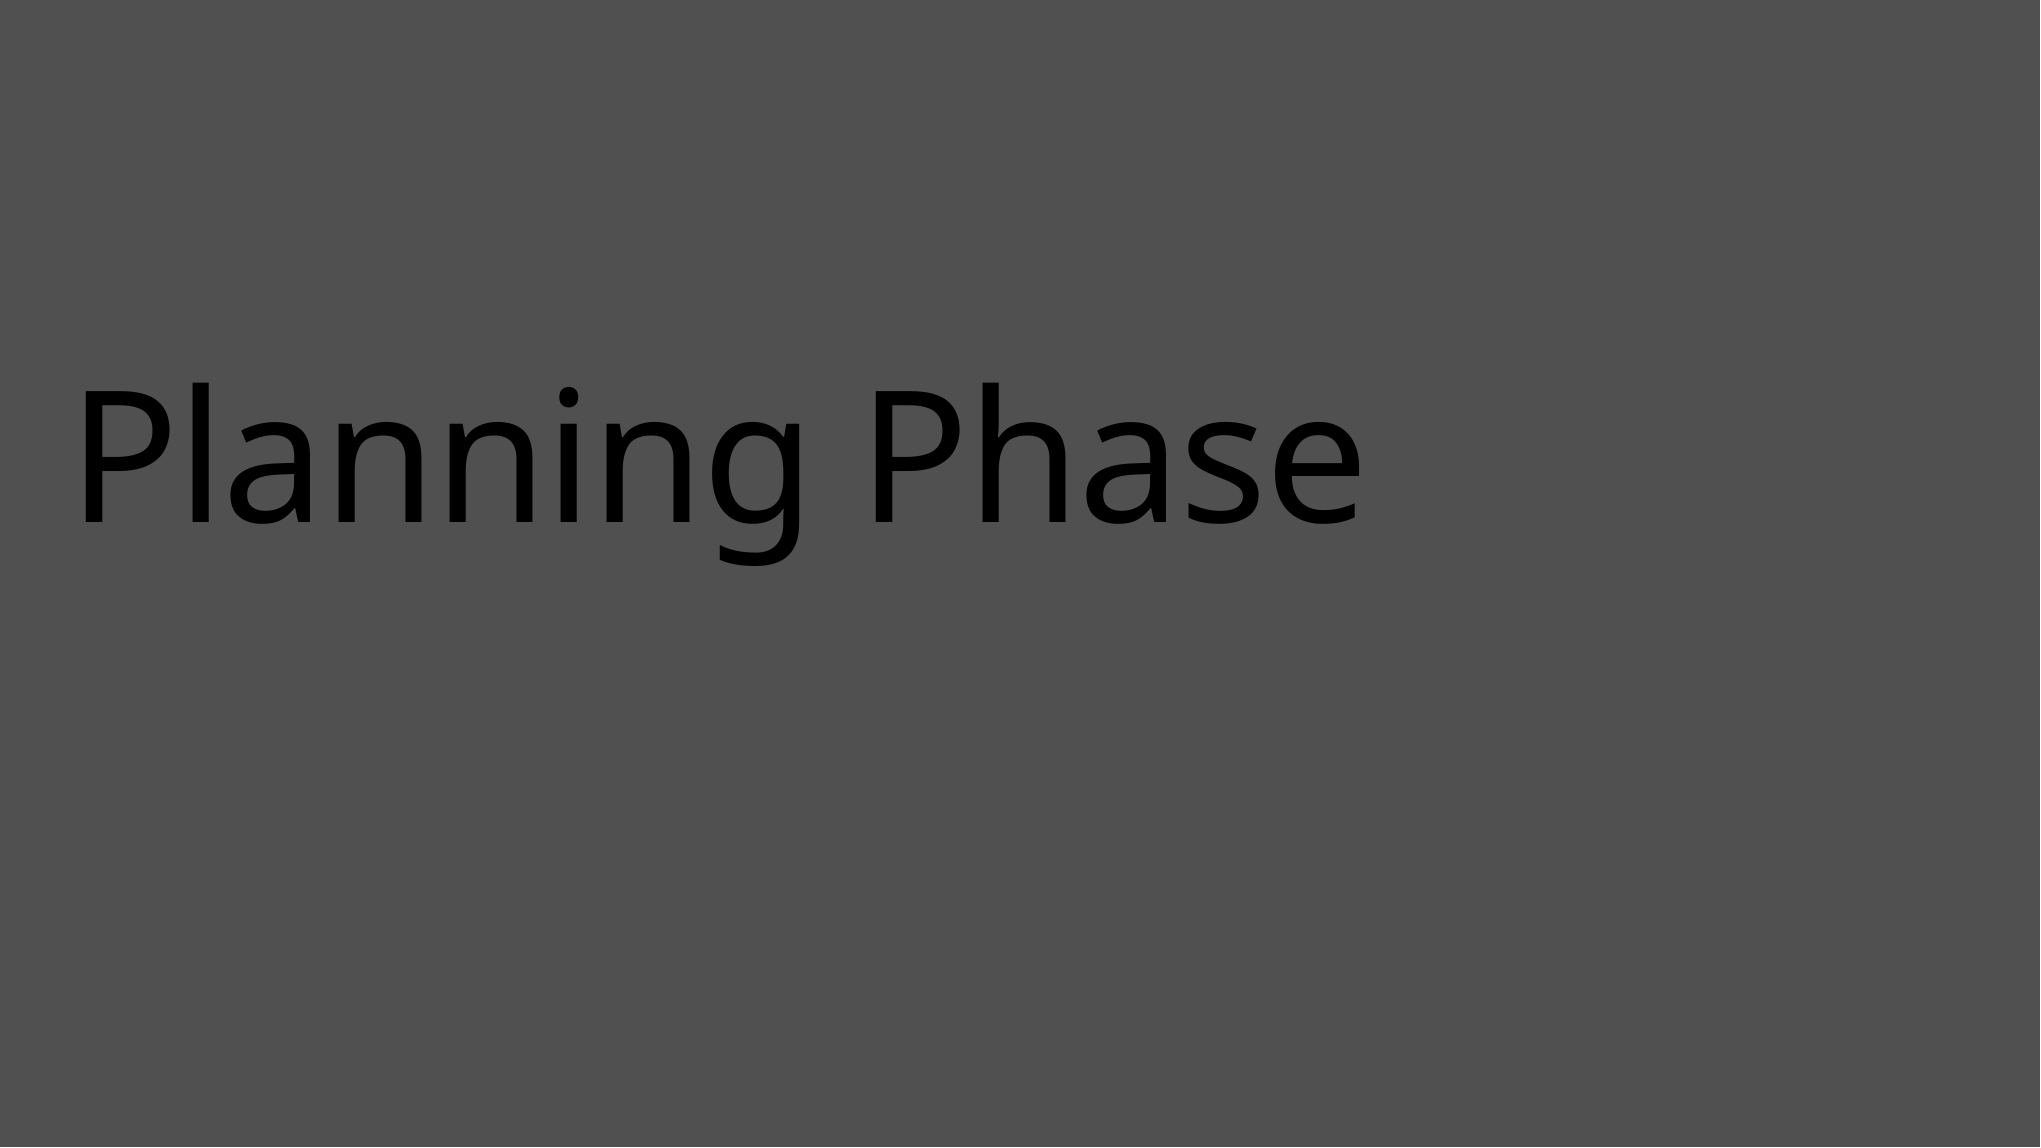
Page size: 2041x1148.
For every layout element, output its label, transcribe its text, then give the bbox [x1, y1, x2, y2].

title Planning Phase [45, 348, 1996, 650]
